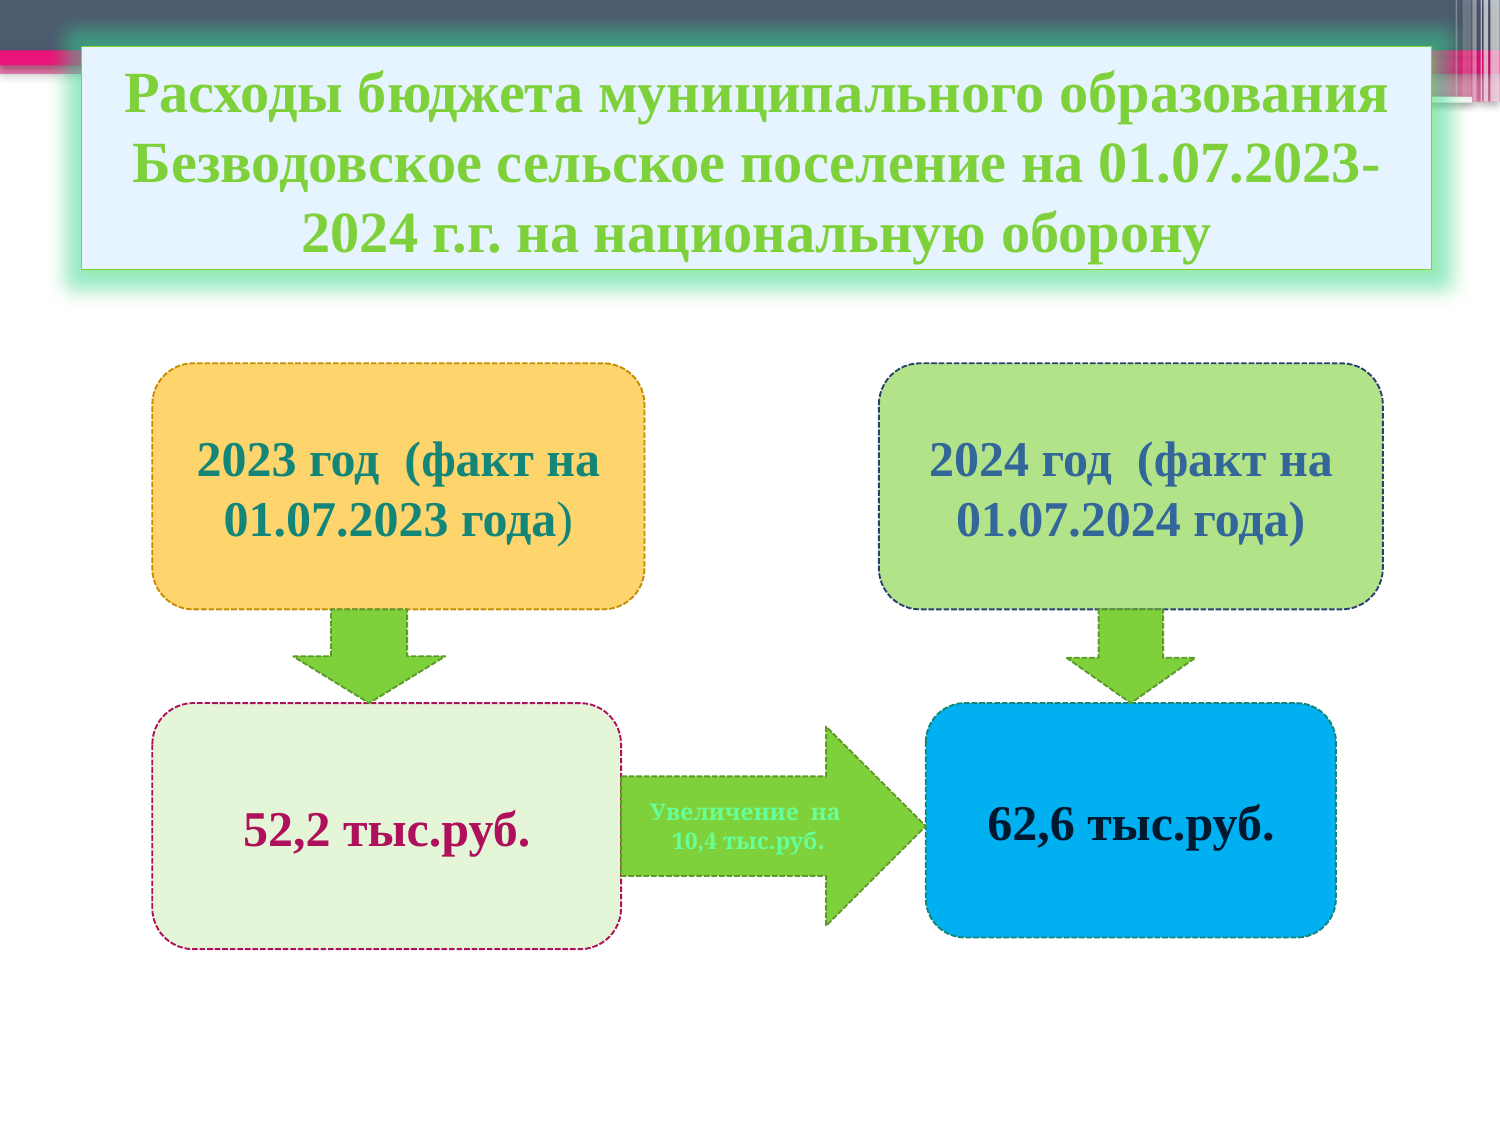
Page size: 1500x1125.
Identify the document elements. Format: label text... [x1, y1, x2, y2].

text_box 52,2 тыс.руб. [151, 702, 623, 951]
text_box 2024 год (факт на 01.07.2024 года) [877, 362, 1384, 611]
text_box 2023 год (факт на 01.07.2023 года) [151, 362, 646, 611]
text_box [1065, 608, 1196, 704]
text_box Расходы бюджета муниципального образования Безводовское сельское поселение на 01.07.2023-2024 г.г. на национальную оборону [81, 46, 1432, 270]
text_box Увеличение на 10,4 тыс.руб. [620, 725, 927, 926]
text_box 62,6 тыс.руб. [924, 702, 1337, 939]
text_box [292, 608, 447, 704]
